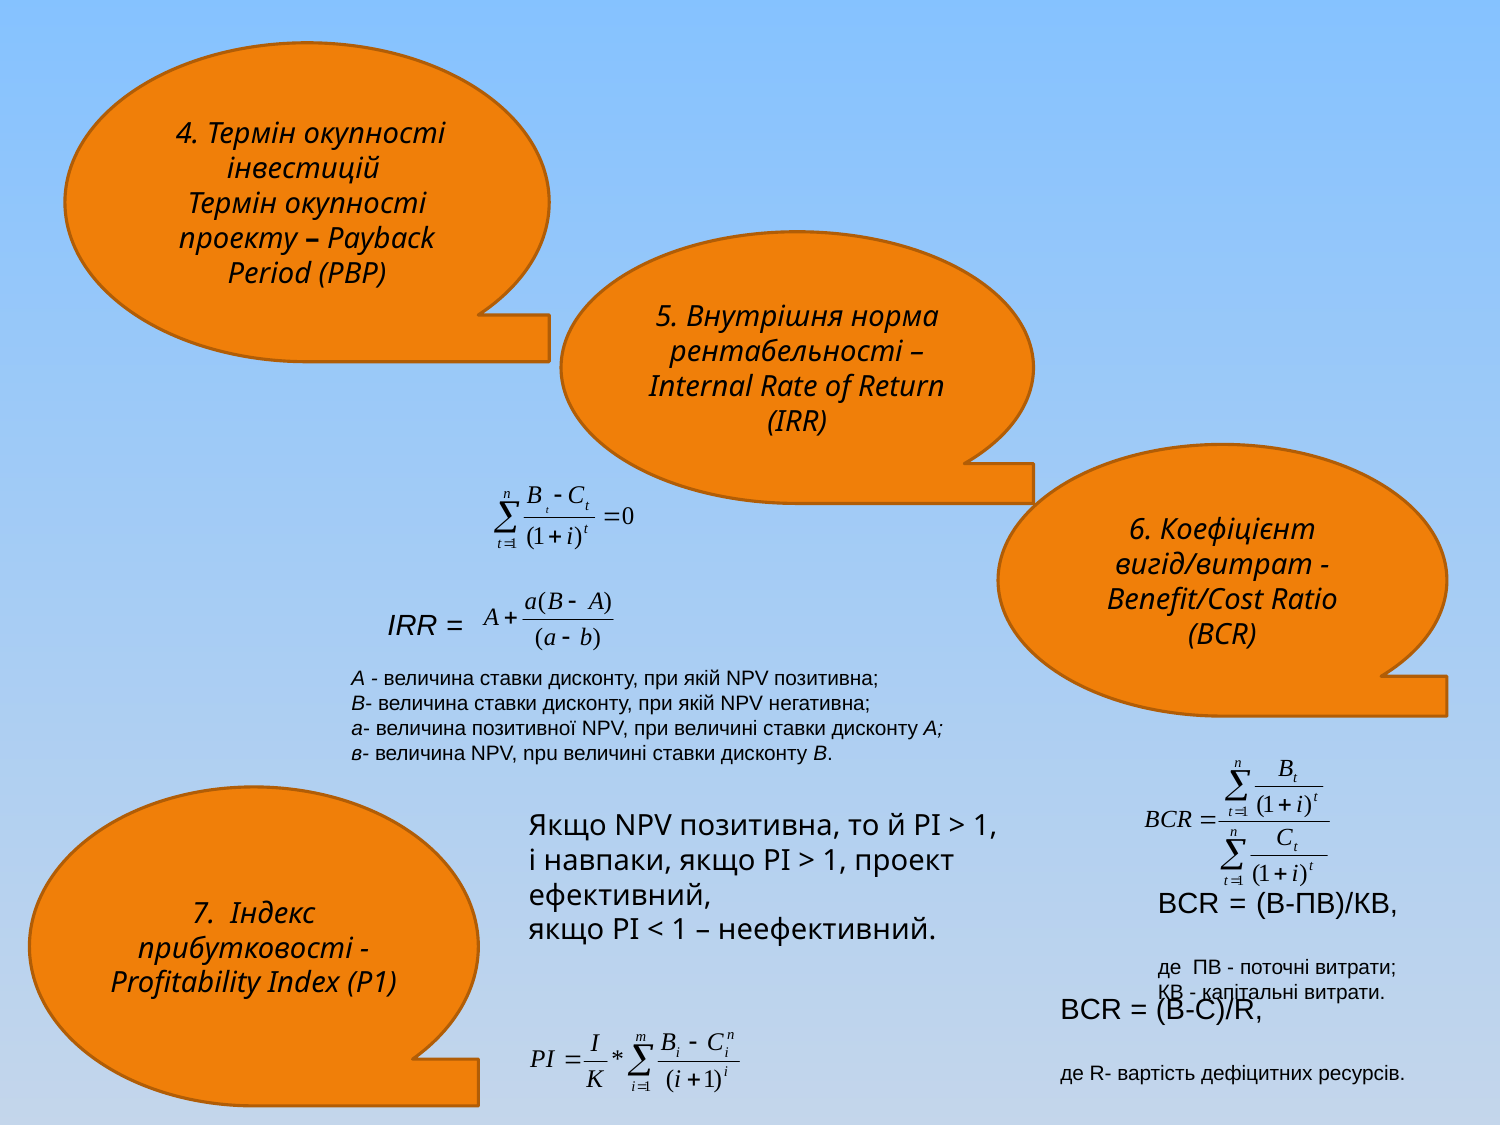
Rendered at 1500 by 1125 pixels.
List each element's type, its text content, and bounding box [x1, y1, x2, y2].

picture [1139, 751, 1335, 892]
text_box BCR = (B-ПB)/КB, де ПВ - поточні витрати; КВ - капітальні витрати. [1068, 876, 1424, 982]
text_box BCR = (B-C)/R, де R- вартість дефіцитних ресурсів. [1045, 982, 1459, 1093]
text_box 7. Індекс прибутковості - Profitability Index (P1) [27, 785, 480, 1108]
text_box А - величина ставки дисконту, при якій NPV позитивна; В- величина ставки дисконту, при якій NPV негативна; a- величина позитивної NPV, при величині ставки дисконту А; в- величина NPV, npu величині ставки дисконту В. [336, 657, 1010, 773]
text_box 5. Внутрішня норма рентабельності – Internal Rate of Return (IRR) [559, 230, 1036, 506]
text_box IRR = [372, 598, 468, 649]
text_box Якщо NPV позитивна, то й РІ > 1, і навпаки, якщо РІ > 1, проект ефективний, якщо РІ < 1 – неефективний. [513, 798, 1105, 954]
text_box 4. Термін окупності інвестицій Термін окупності проекту – Payback Period (РВР) [63, 41, 551, 364]
picture [478, 585, 618, 656]
picture [525, 1022, 745, 1100]
text_box 6. Коефіцієнт вигід/витрат - Benefit/Cost Ratio (BCR) [996, 442, 1449, 718]
picture [489, 479, 639, 557]
